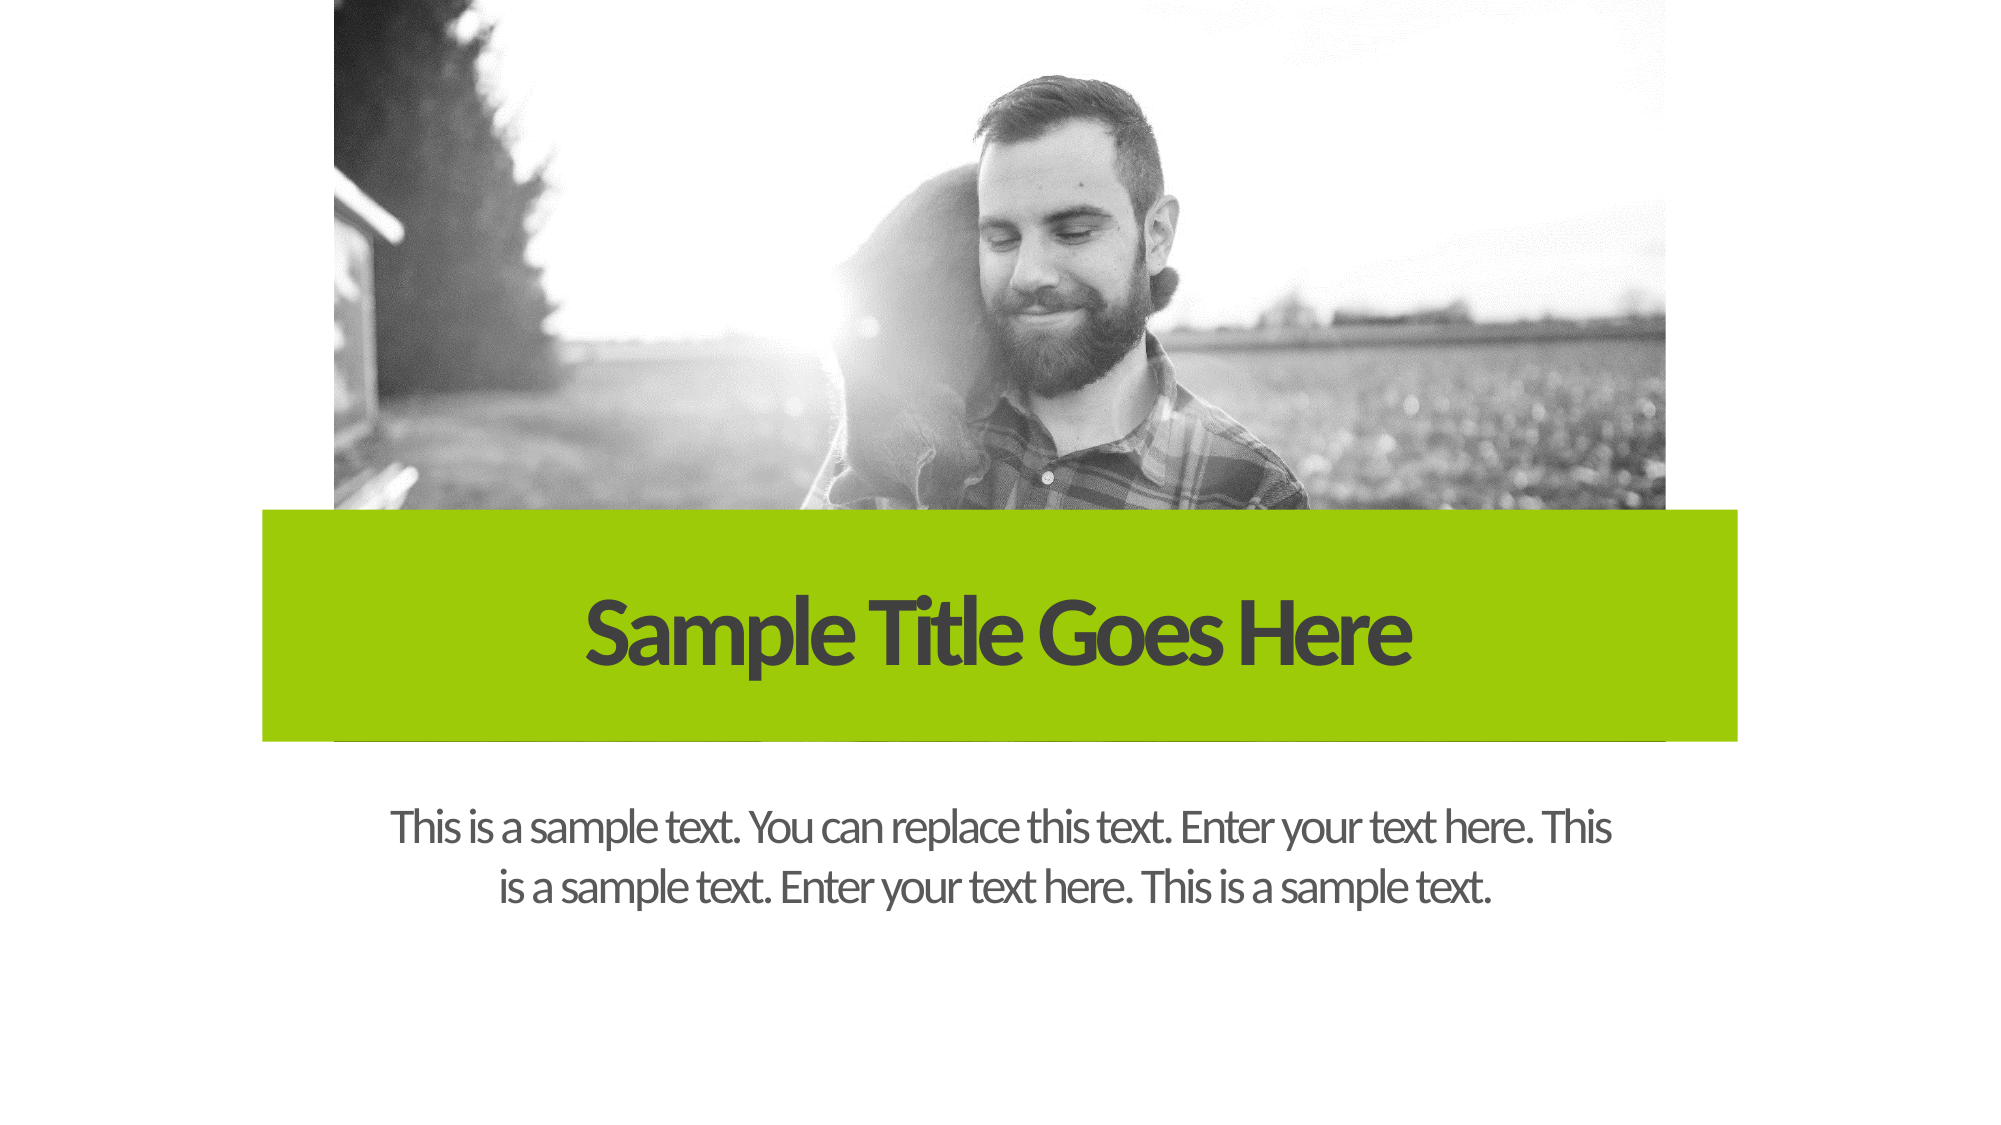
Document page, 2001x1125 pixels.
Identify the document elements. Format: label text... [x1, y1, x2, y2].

text_box This is a sample text. You can replace this text. Enter your text here. This is a sample text. Enter your text here. This is a sample text. [368, 755, 1632, 952]
picture [334, 0, 1666, 742]
text_box Sample Title Goes Here [261, 508, 1739, 743]
